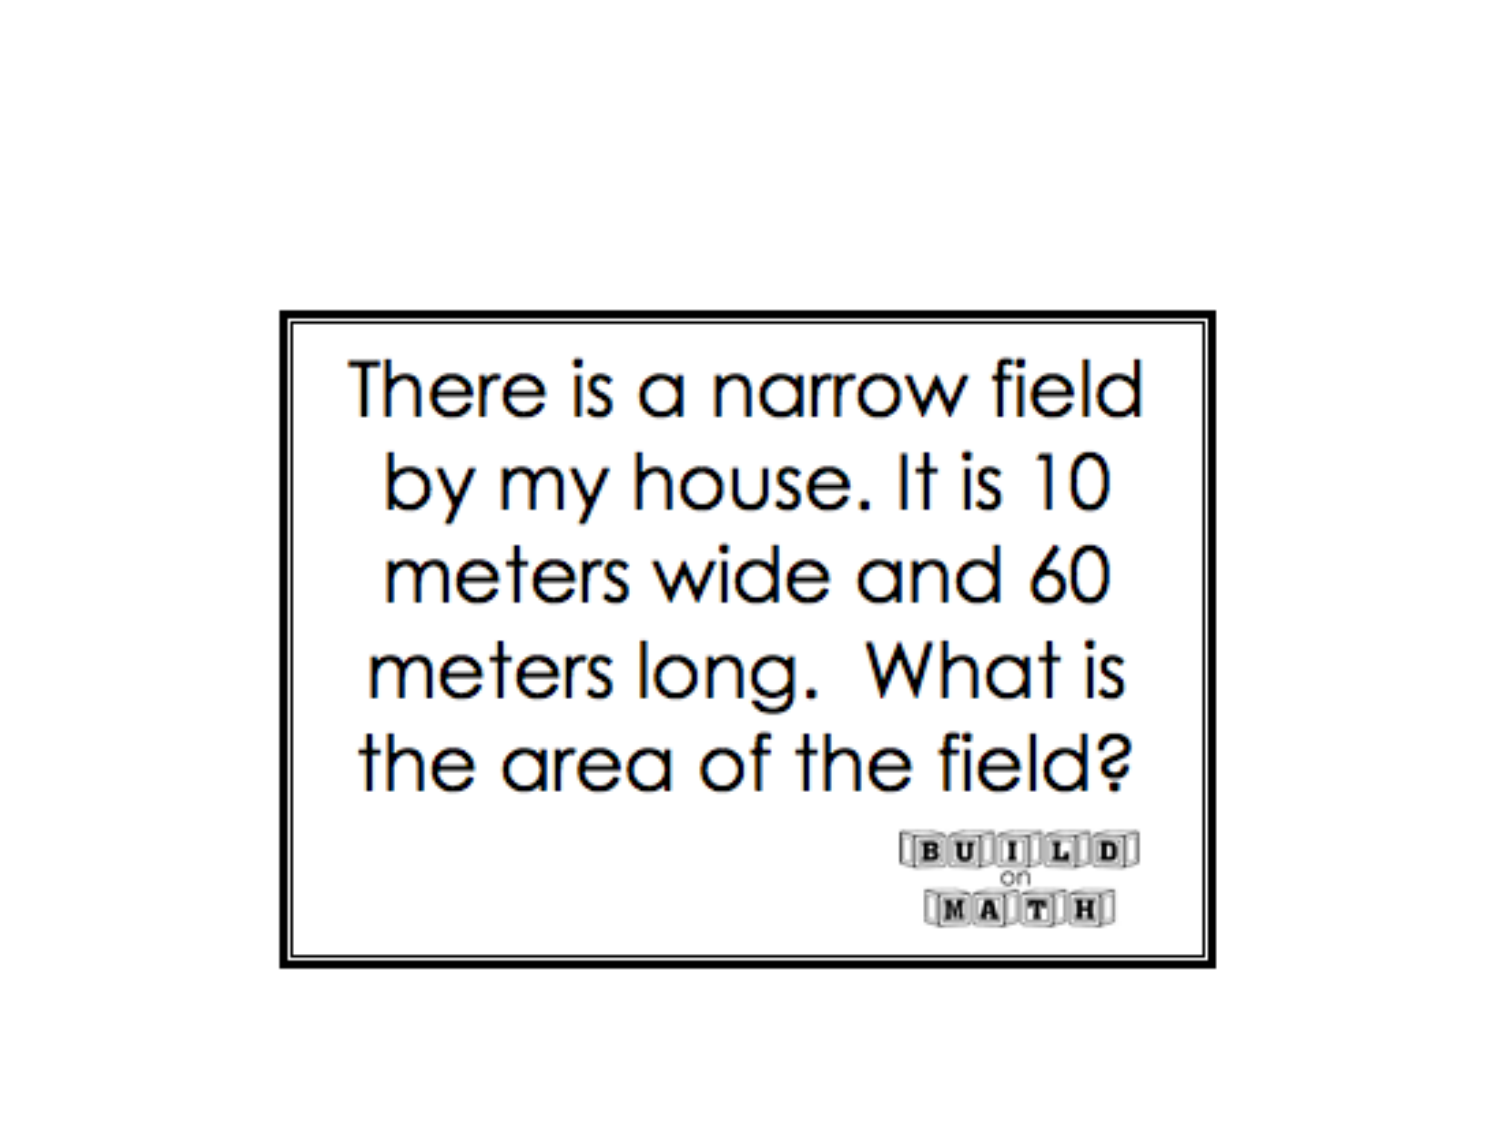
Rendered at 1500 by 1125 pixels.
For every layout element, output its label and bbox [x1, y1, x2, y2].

list [74, 262, 1426, 1006]
